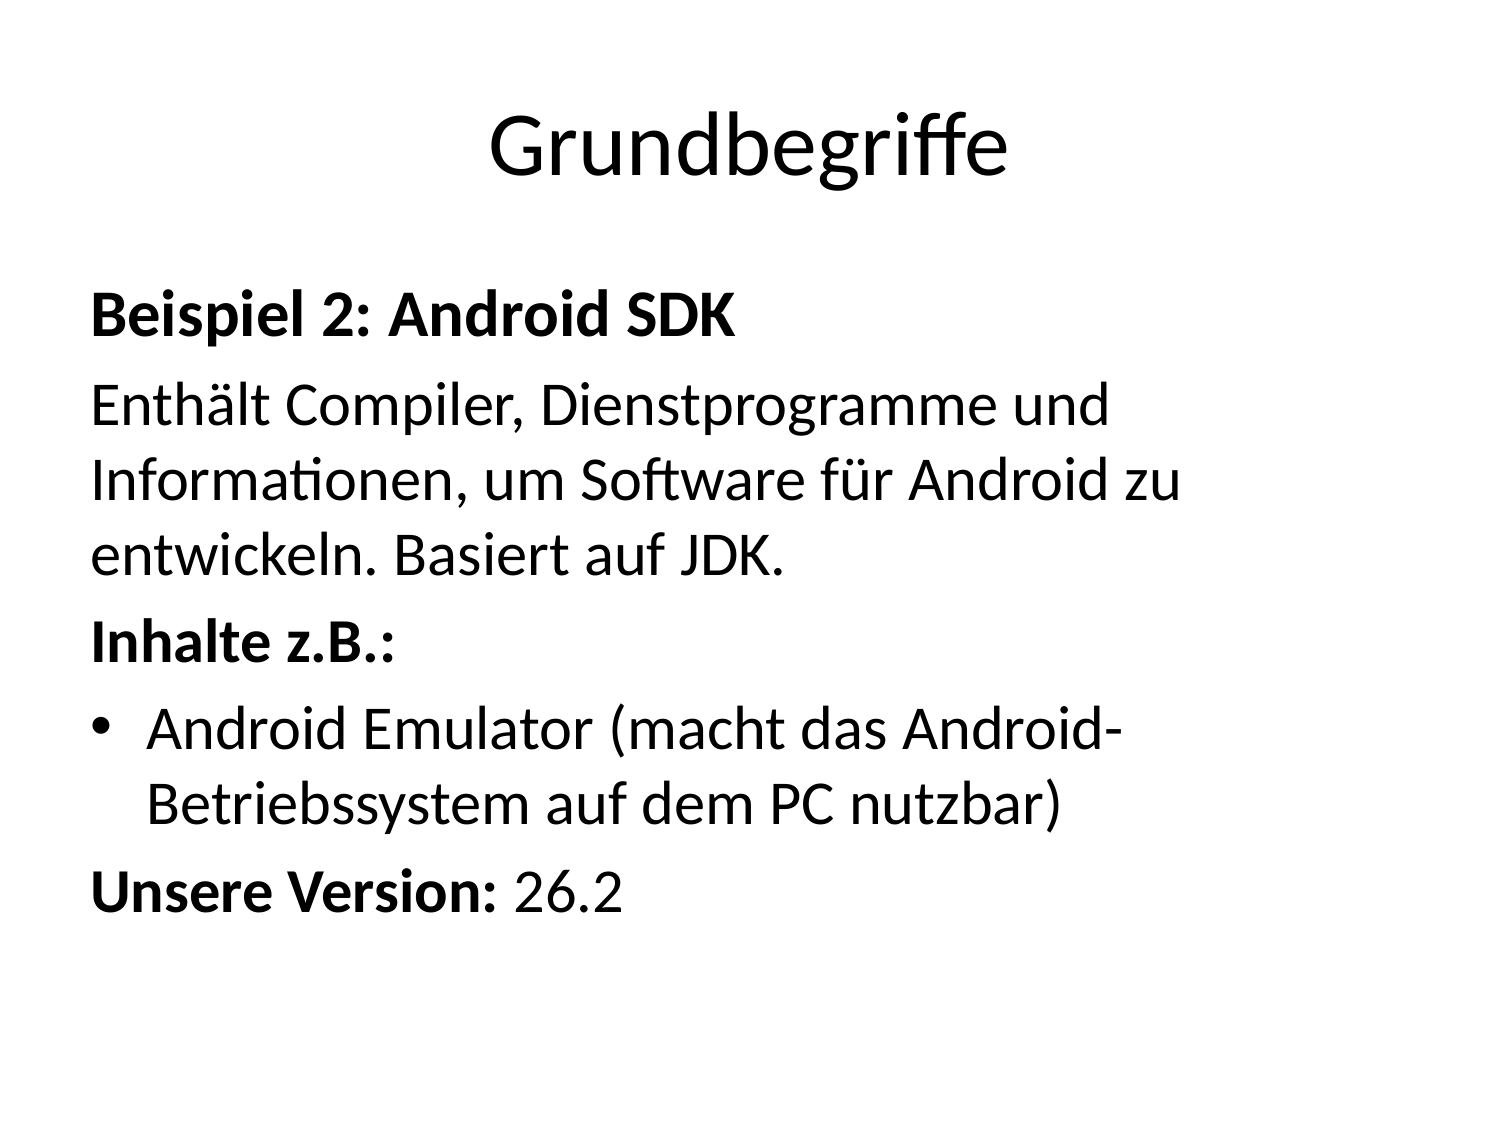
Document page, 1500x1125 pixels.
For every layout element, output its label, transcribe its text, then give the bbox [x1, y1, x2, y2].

title Grundbegriffe [75, 45, 1425, 233]
list Beispiel 2: Android SDK Enthält Compiler, Dienstprogramme und Informationen, um Software für Android zu entwickeln. Basiert auf JDK. Inhalte z.B.: Android Emulator (macht das Android-Betriebssystem auf dem PC nutzbar) Unsere Version: 26.2 [75, 262, 1425, 1005]
